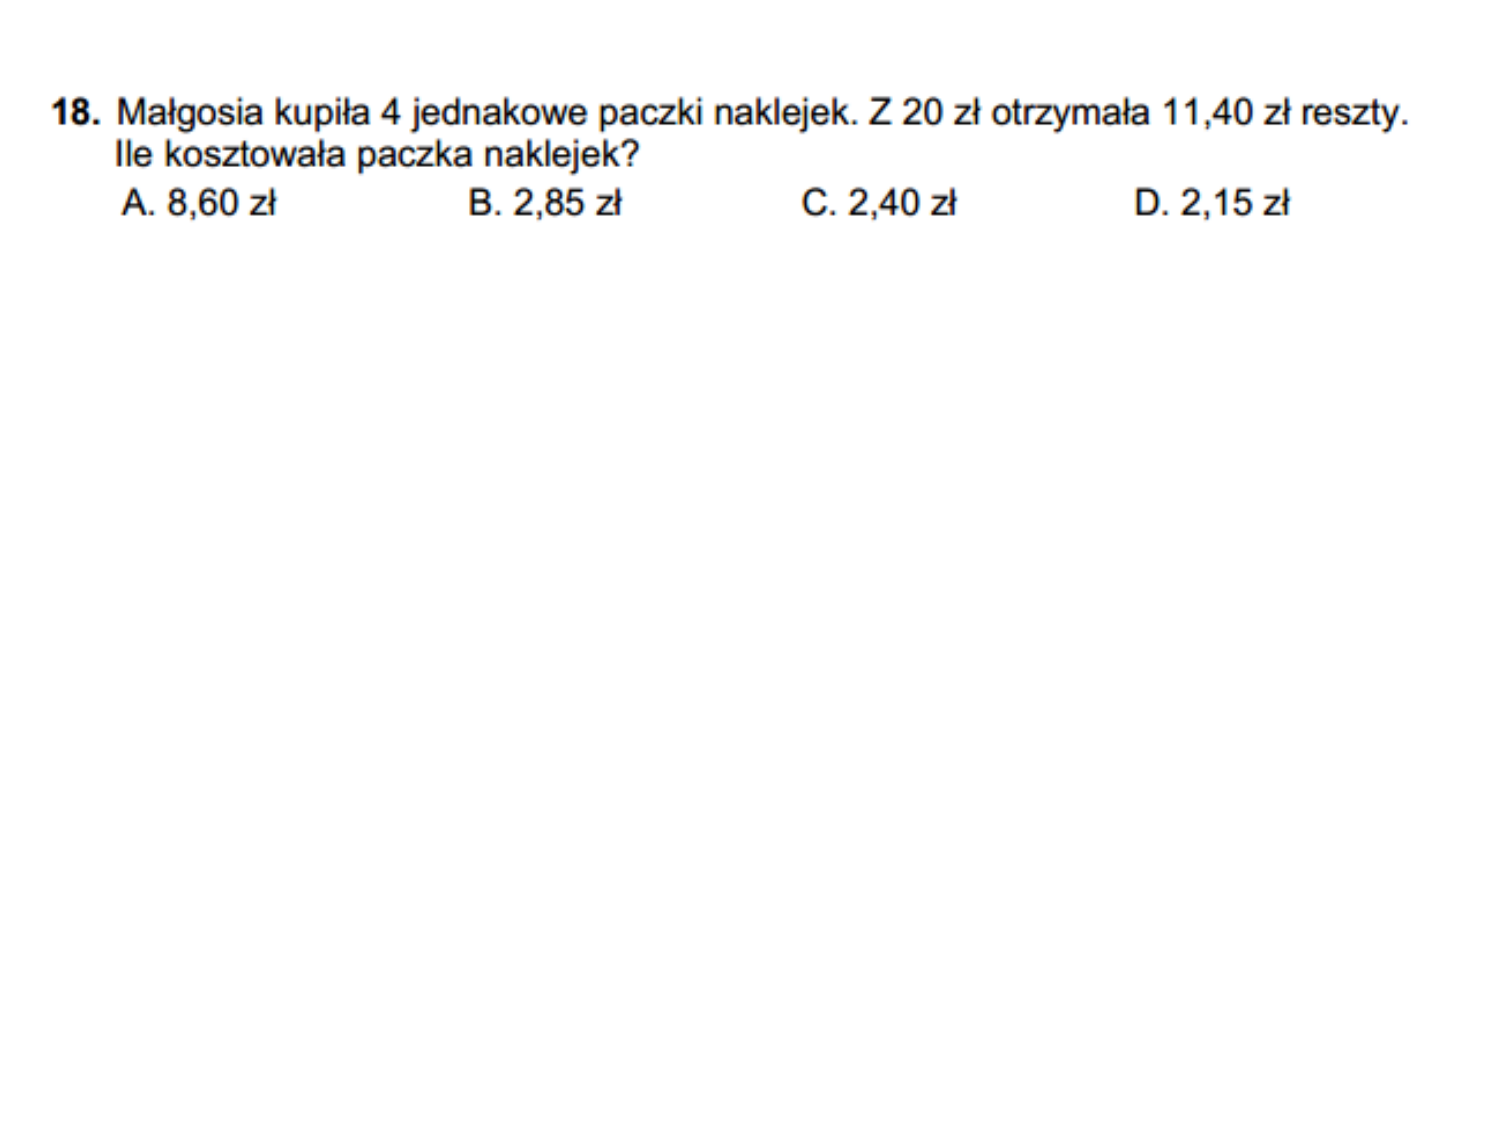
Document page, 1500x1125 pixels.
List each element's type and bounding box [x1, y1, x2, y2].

picture [26, 74, 1424, 232]
